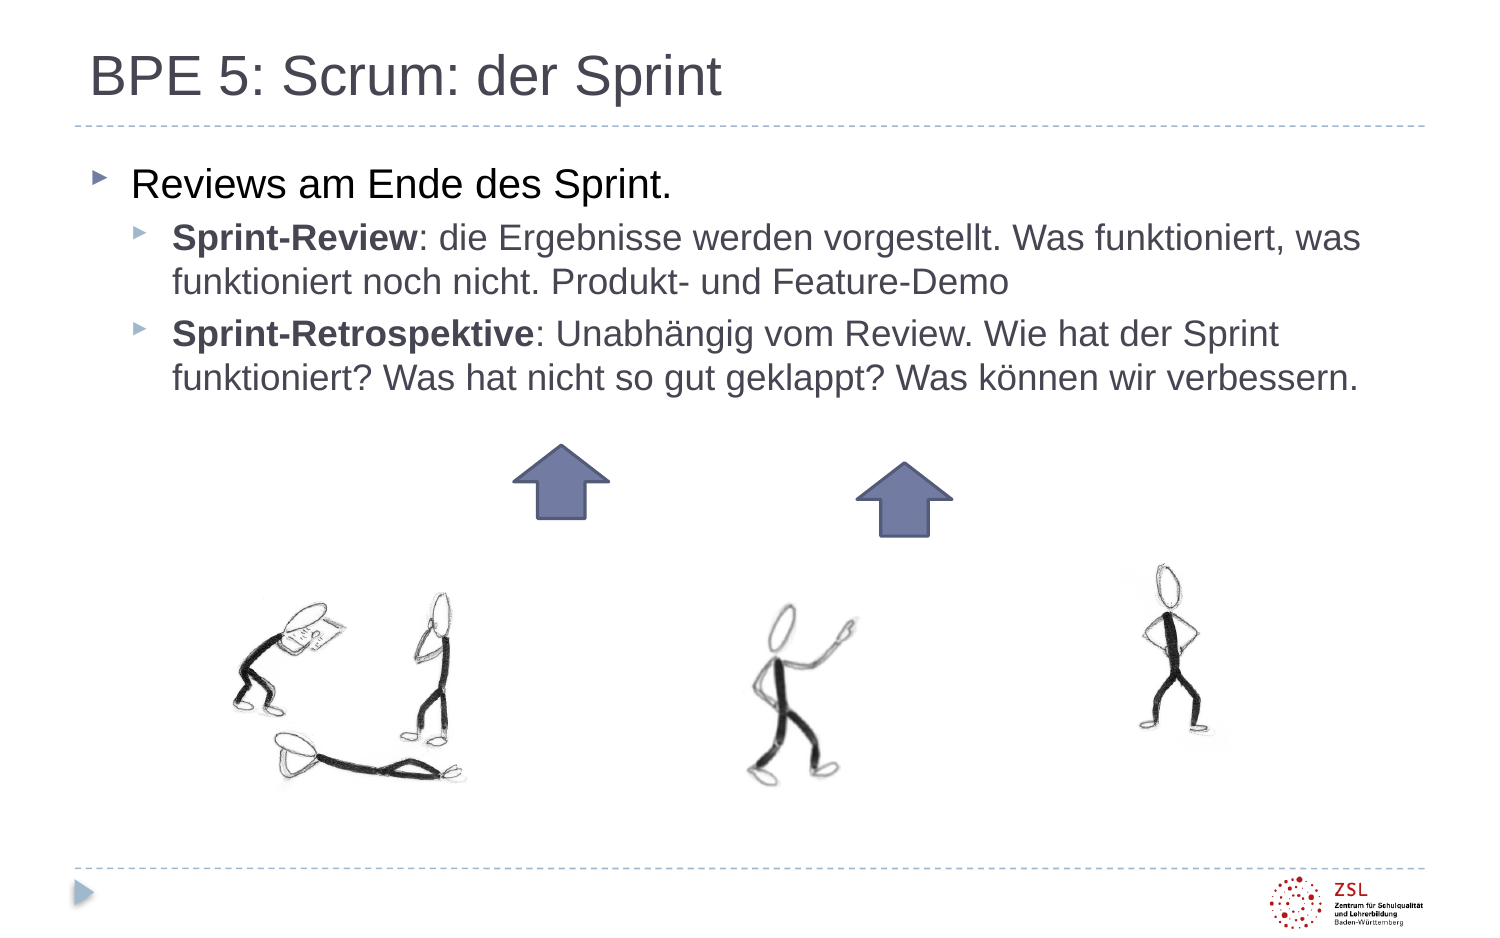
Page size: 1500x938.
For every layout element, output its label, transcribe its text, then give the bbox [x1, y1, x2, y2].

picture [215, 585, 477, 792]
picture [1115, 551, 1230, 752]
text_box [855, 461, 954, 538]
title BPE 5: Scrum: der Sprint [75, 31, 1425, 115]
picture [1269, 875, 1424, 930]
list Reviews am Ende des Sprint. Sprint-Review: die Ergebnisse werden vorgestellt. Was funktioniert, was funktioniert noch nicht. Produkt- und Feature-Demo Sprint-Retrospektive: Unabhängig vom Review. Wie hat der Sprint funktioniert? Was hat nicht so gut geklappt? Was können wir verbessern. [75, 149, 1424, 434]
text_box [512, 443, 611, 521]
picture [726, 598, 869, 795]
